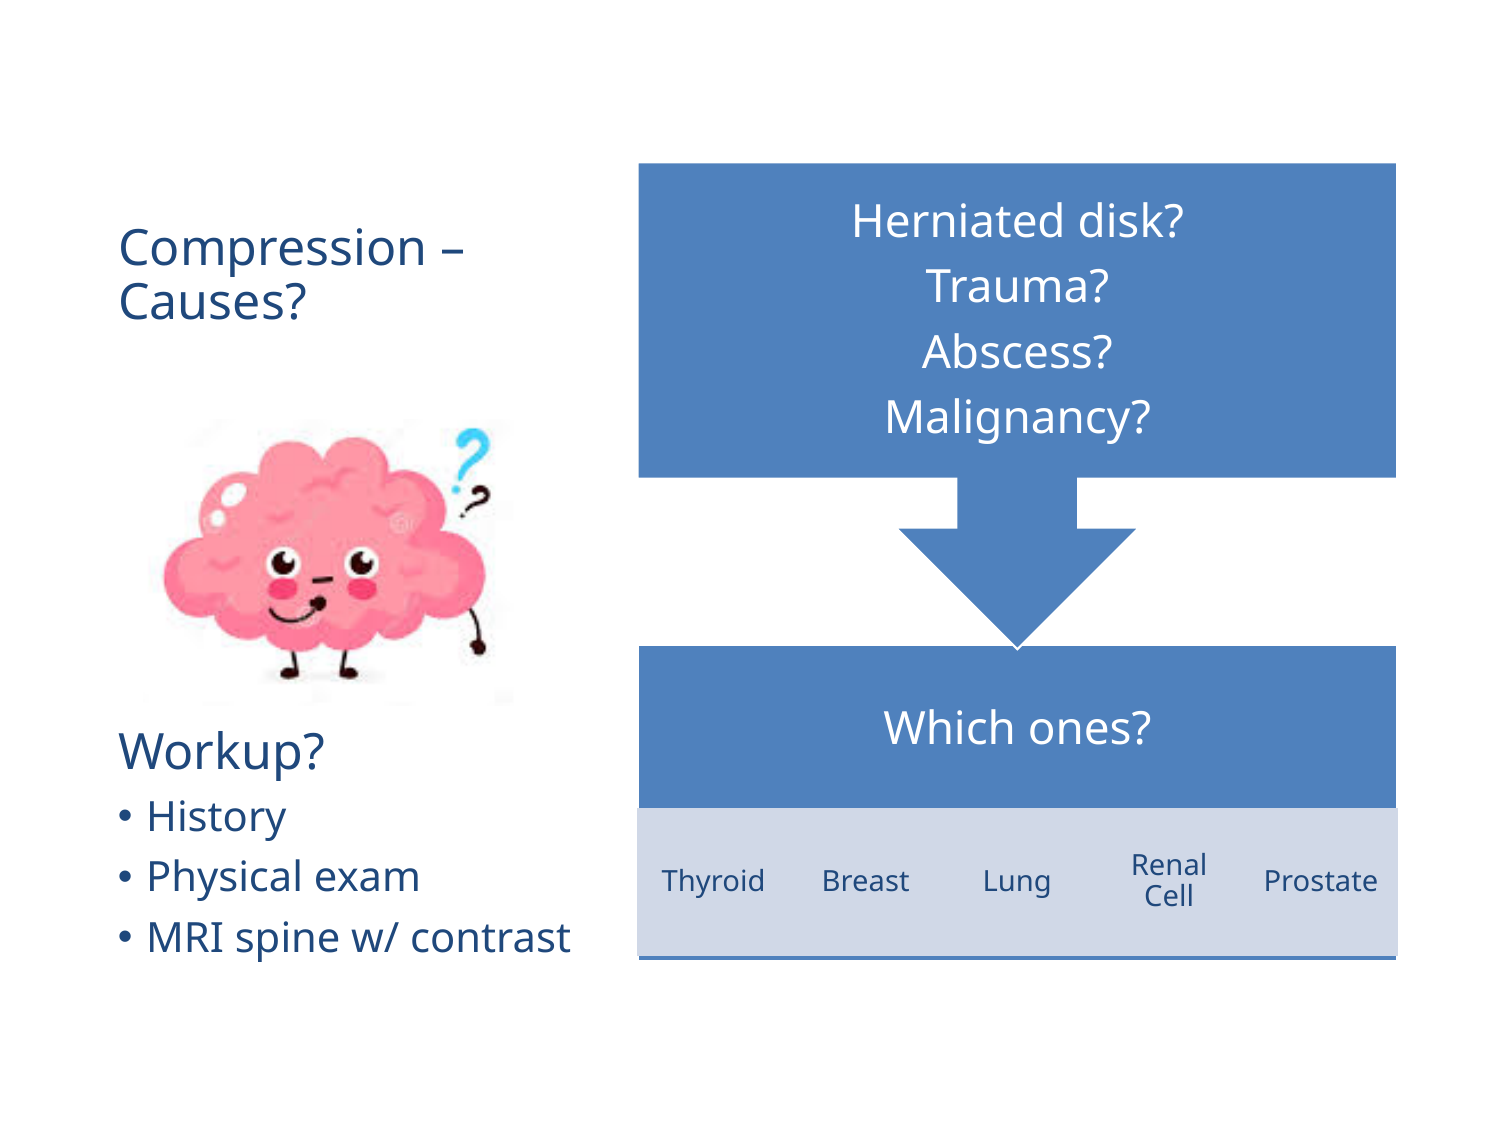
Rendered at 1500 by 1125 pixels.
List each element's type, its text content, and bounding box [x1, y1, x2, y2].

picture [143, 419, 522, 706]
text_box Workup? [103, 525, 602, 787]
text_box Breast [789, 808, 940, 956]
text_box Herniated disk? Trauma? Abscess? Malignancy? [636, 161, 1399, 651]
title Compression – Causes? [103, 75, 602, 338]
text_box History Physical exam MRI spine w/ contrast [102, 787, 659, 1094]
text_box Which ones? [637, 643, 1398, 808]
text_box Renal Cell [1092, 808, 1244, 956]
text_box Thyroid [659, 808, 789, 956]
text_box Prostate [1244, 808, 1398, 956]
text_box Which ones? [659, 956, 1398, 962]
text_box Lung [940, 808, 1092, 956]
